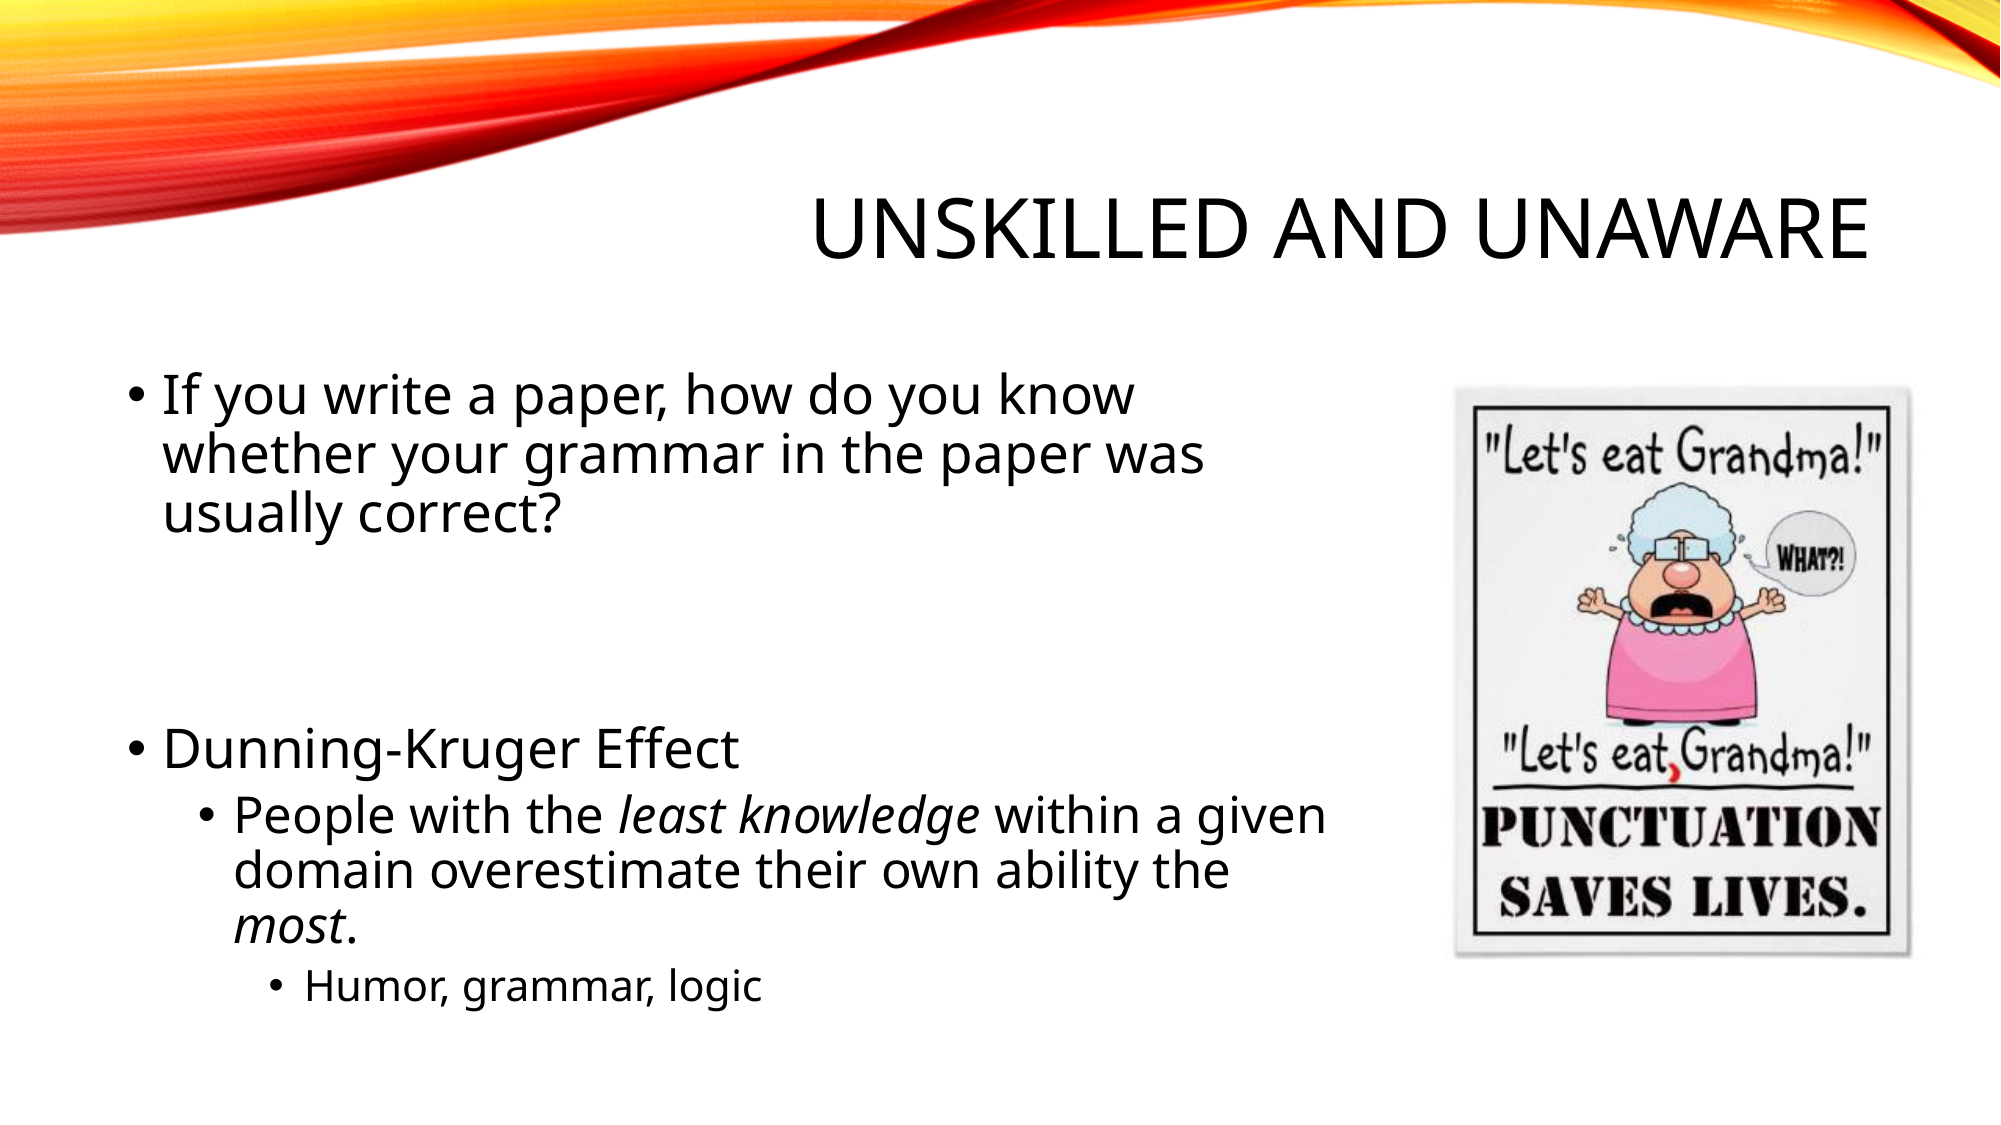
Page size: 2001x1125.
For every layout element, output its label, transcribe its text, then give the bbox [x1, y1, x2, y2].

title Unskilled and unaware [474, 125, 1888, 338]
list If you write a paper, how do you know whether your grammar in the paper was usually correct? Dunning-Kruger Effect People with the least knowledge within a given domain overestimate their own ability the most. Humor, grammar, logic [112, 360, 1371, 1021]
picture [1369, 359, 1996, 986]
picture [0, 0, 2000, 237]
